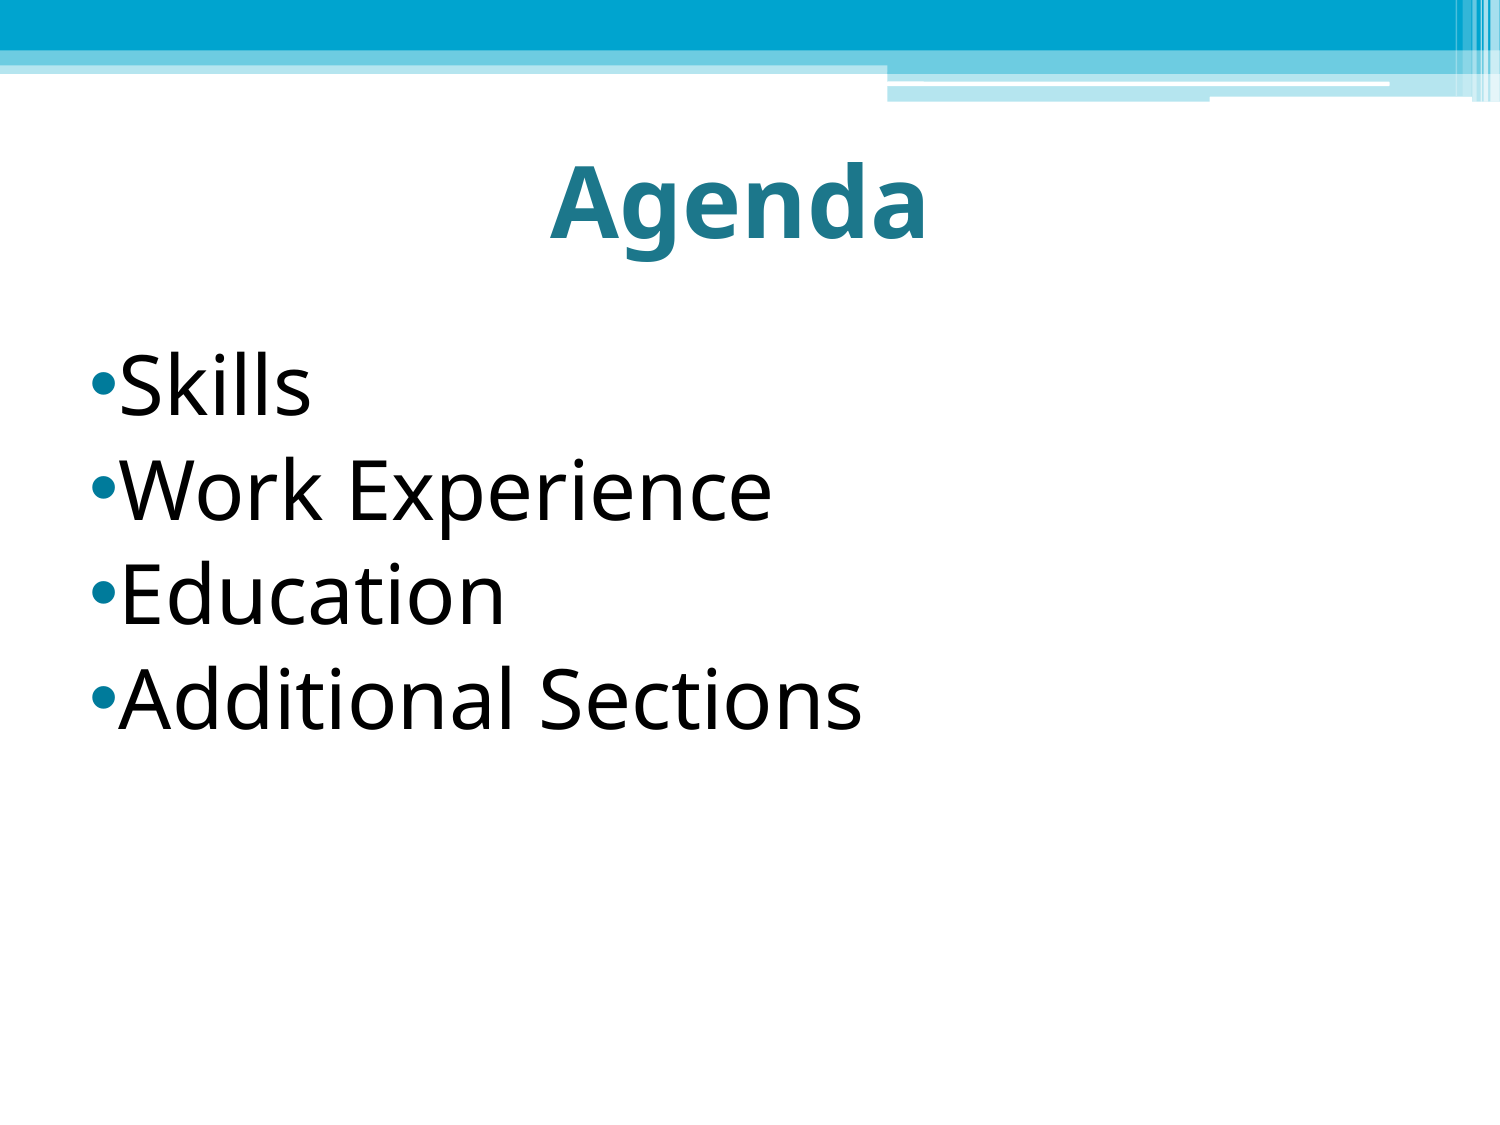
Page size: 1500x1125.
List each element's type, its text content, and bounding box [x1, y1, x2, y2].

title Agenda [69, 112, 1413, 285]
list Skills Work Experience Education Additional Sections [75, 324, 1418, 950]
